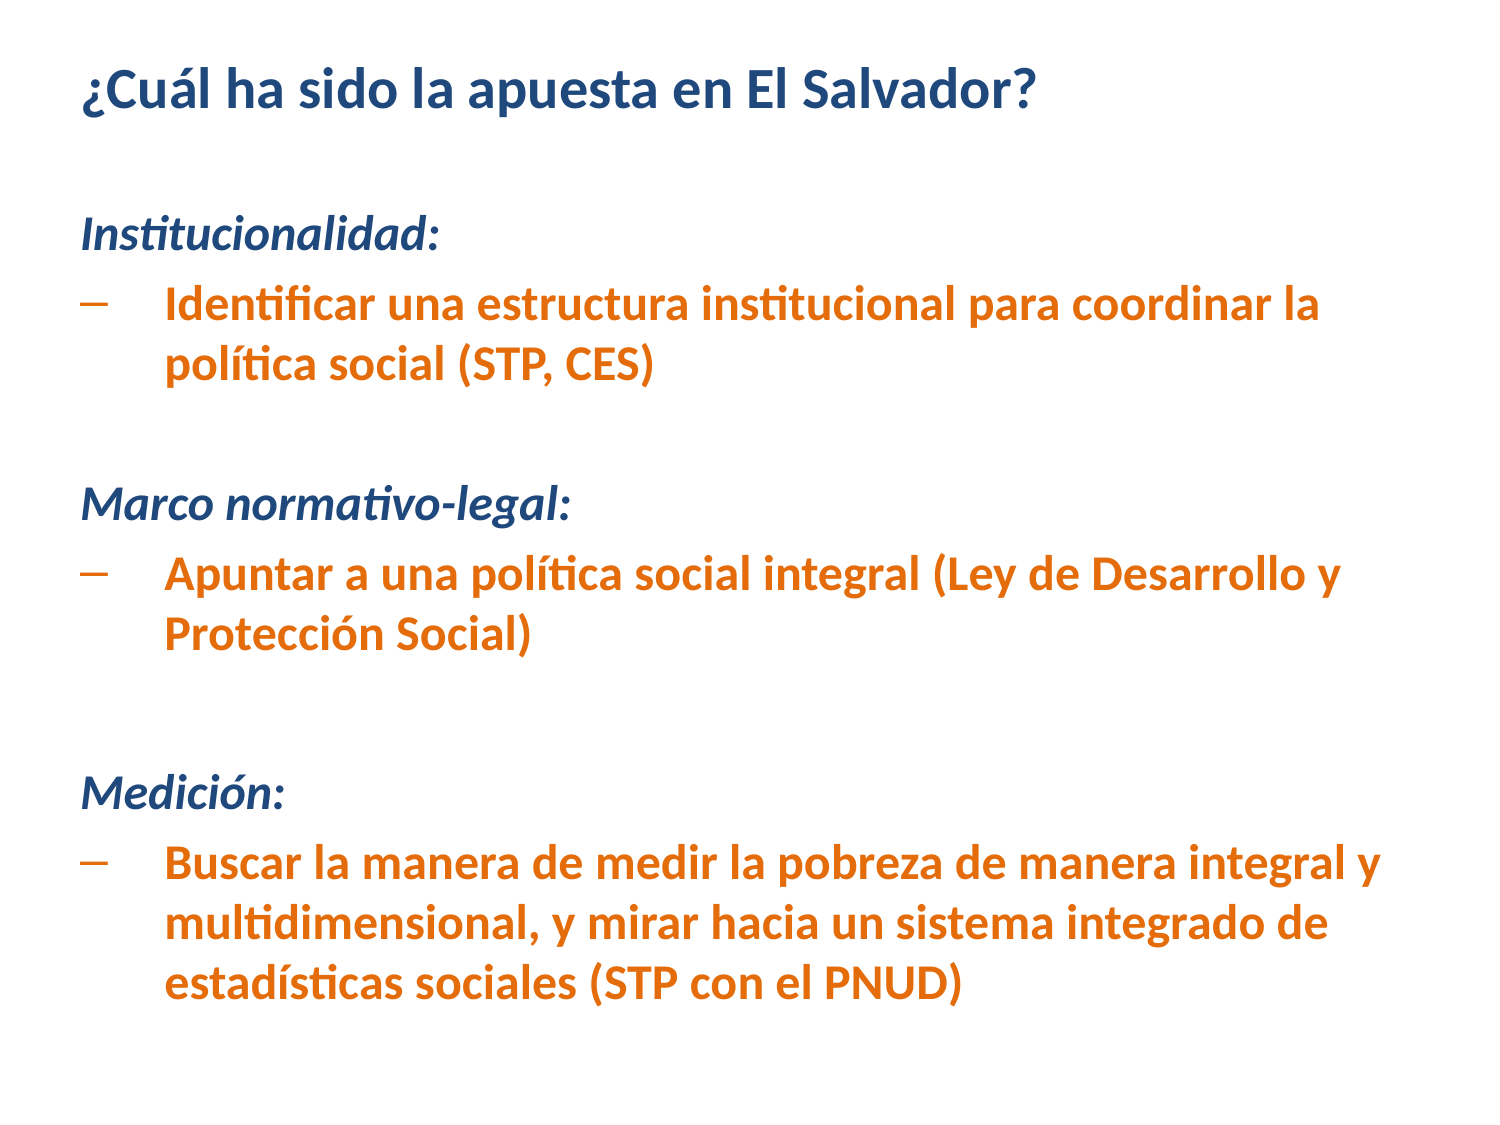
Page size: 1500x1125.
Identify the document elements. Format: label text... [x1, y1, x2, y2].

list ¿Cuál ha sido la apuesta en El Salvador? Institucionalidad: Identificar una estructura institucional para coordinar la política social (STP, CES) Marco normativo-legal: Apuntar a una política social integral (Ley de Desarrollo y Protección Social) Medición: Buscar la manera de medir la pobreza de manera integral y multidimensional, y mirar hacia un sistema integrado de estadísticas sociales (STP con el PNUD) [64, 42, 1447, 1035]
